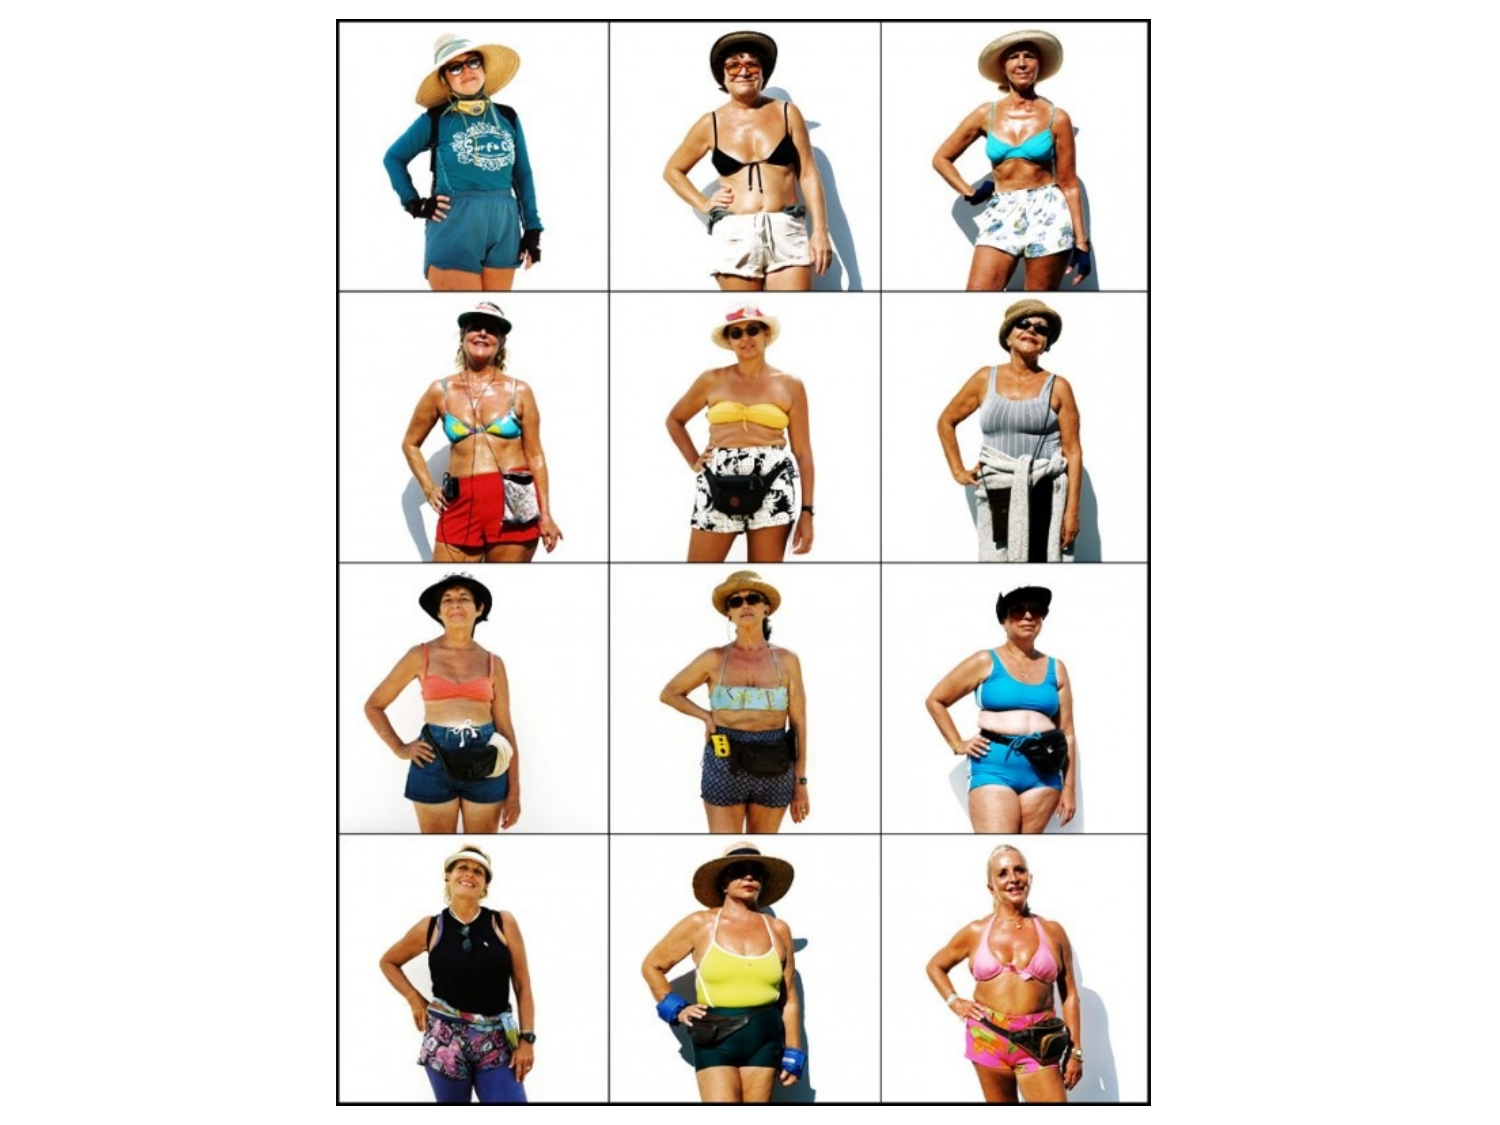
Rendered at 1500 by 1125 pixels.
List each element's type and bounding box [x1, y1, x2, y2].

picture [336, 18, 1151, 1107]
